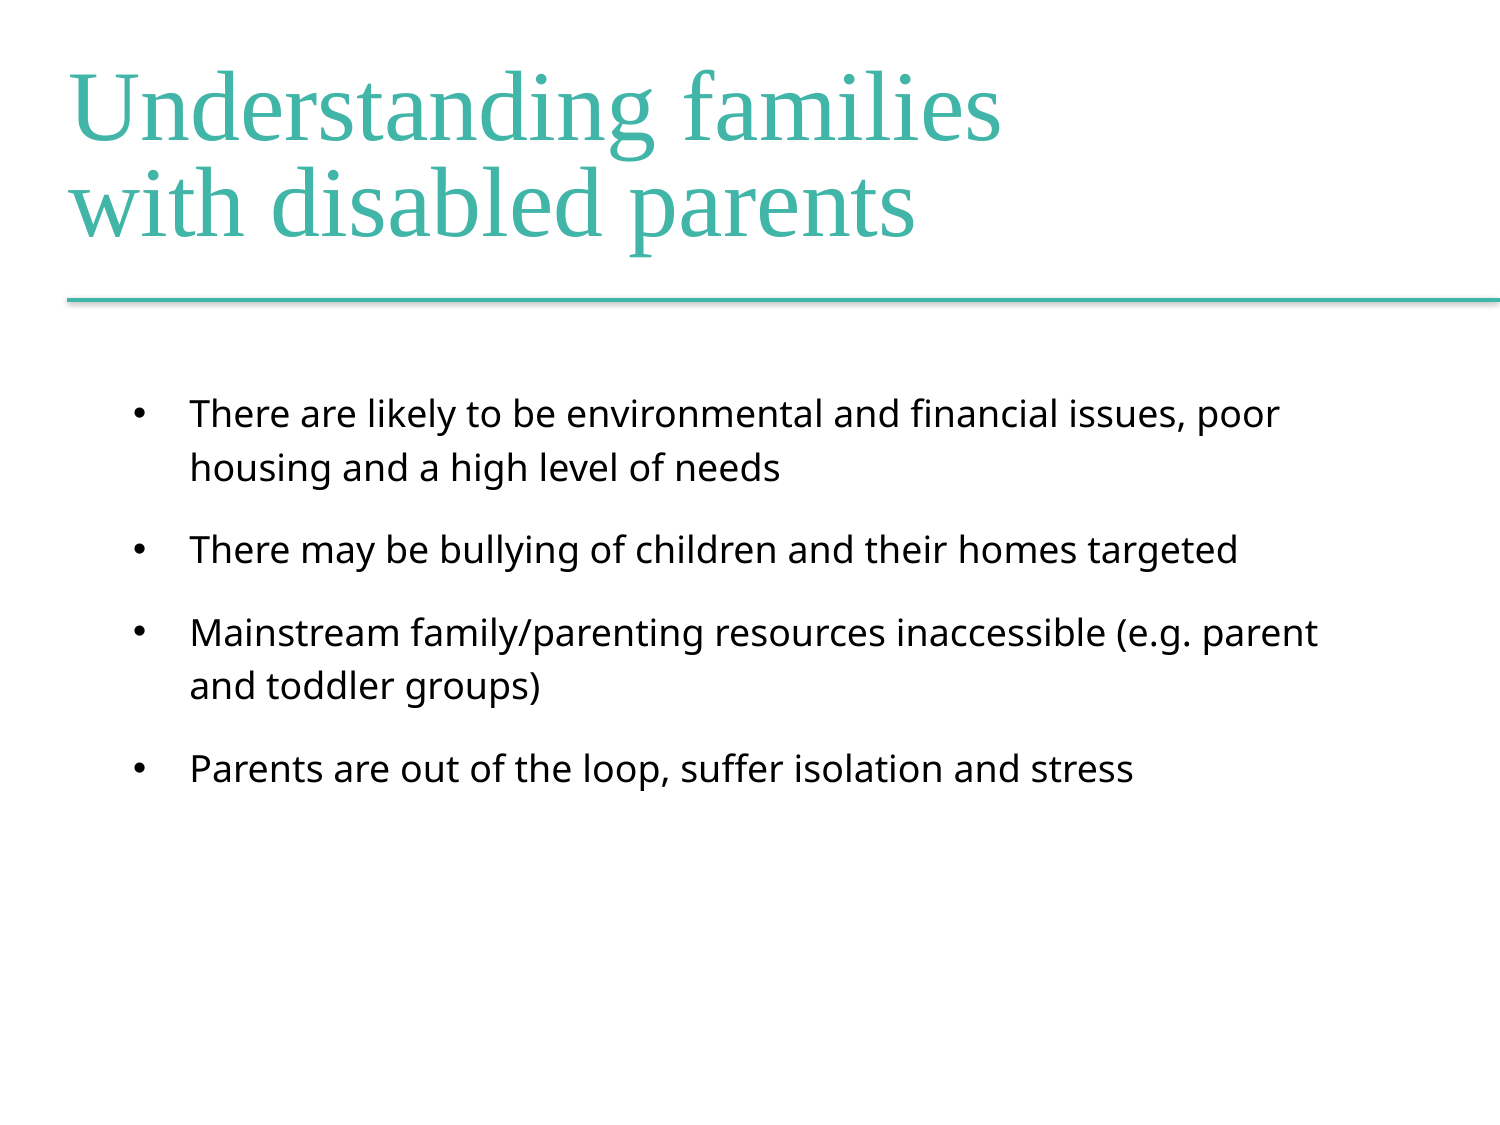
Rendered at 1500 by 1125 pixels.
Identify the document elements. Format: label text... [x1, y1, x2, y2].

list There are likely to be environmental and financial issues, poor housing and a high level of needs There may be bullying of children and their homes targeted Mainstream family/parenting resources inaccessible (e.g. parent and toddler groups) Parents are out of the loop, suffer isolation and stress [118, 373, 1391, 834]
text_box Understanding families with disabled parents [53, 15, 1448, 304]
